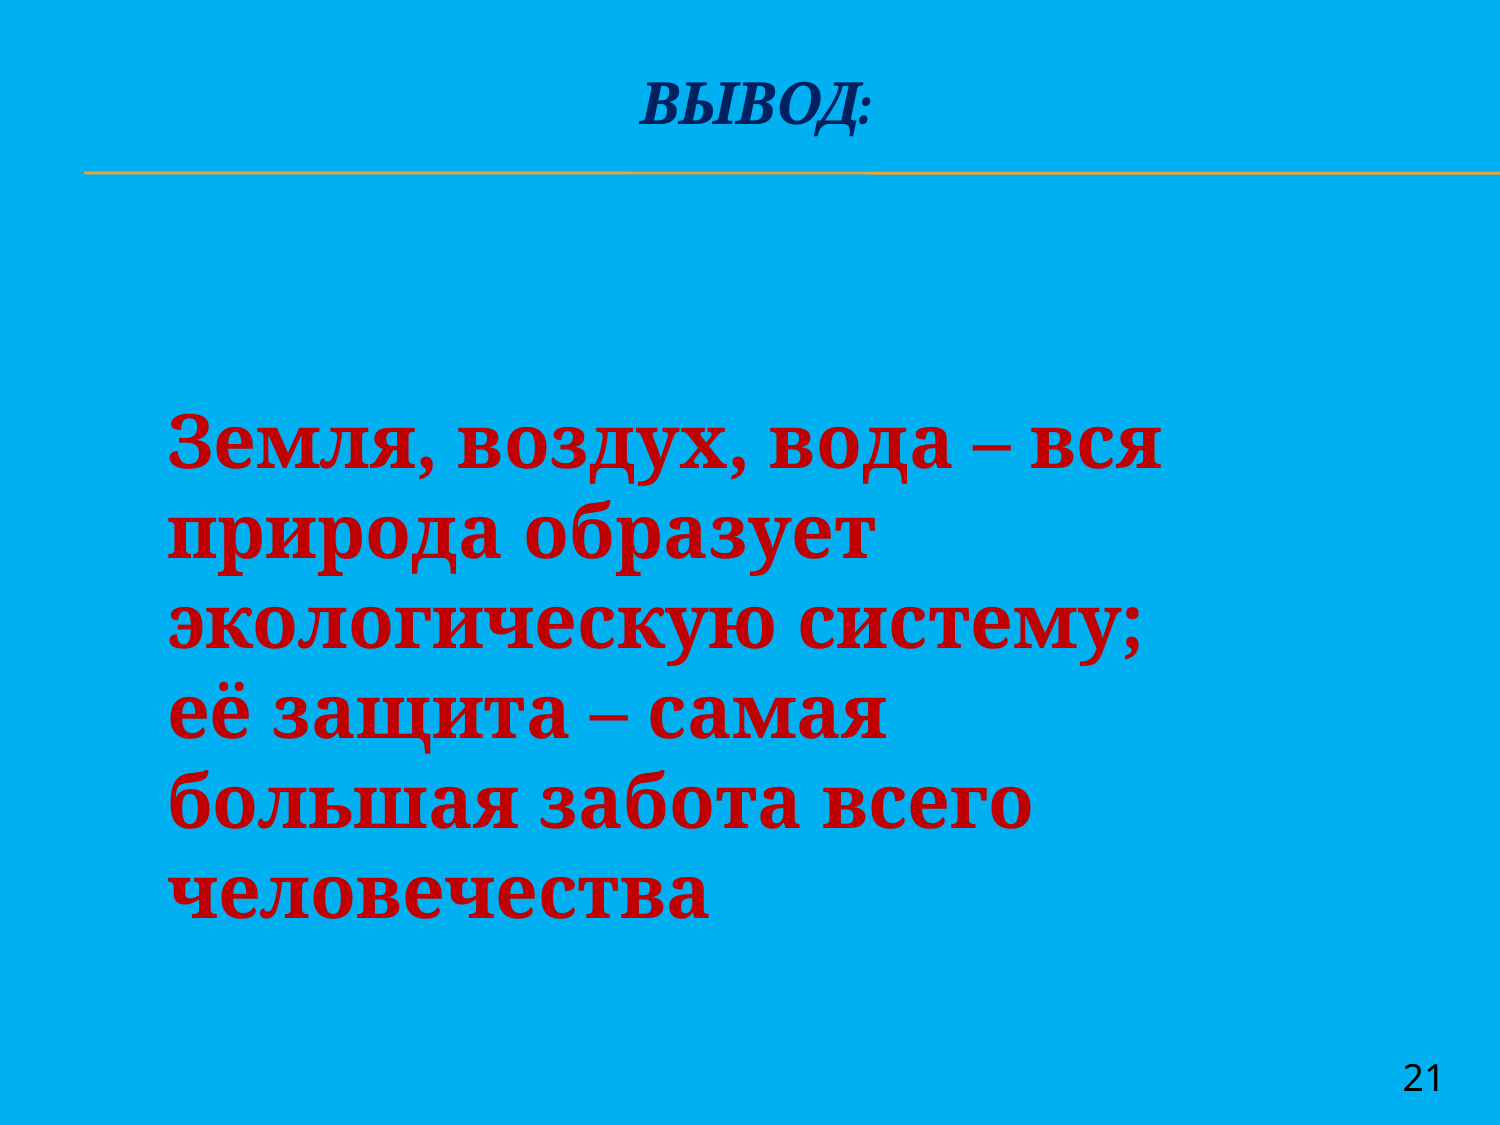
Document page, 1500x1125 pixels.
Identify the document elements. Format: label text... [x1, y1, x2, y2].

text_box Земля, воздух, вода – вся природа образует экологическую систему; её защита – самая большая забота всего человечества [152, 386, 1231, 942]
text_box 21 [1387, 1046, 1461, 1107]
text_box ВЫВОД: [210, 58, 1301, 144]
